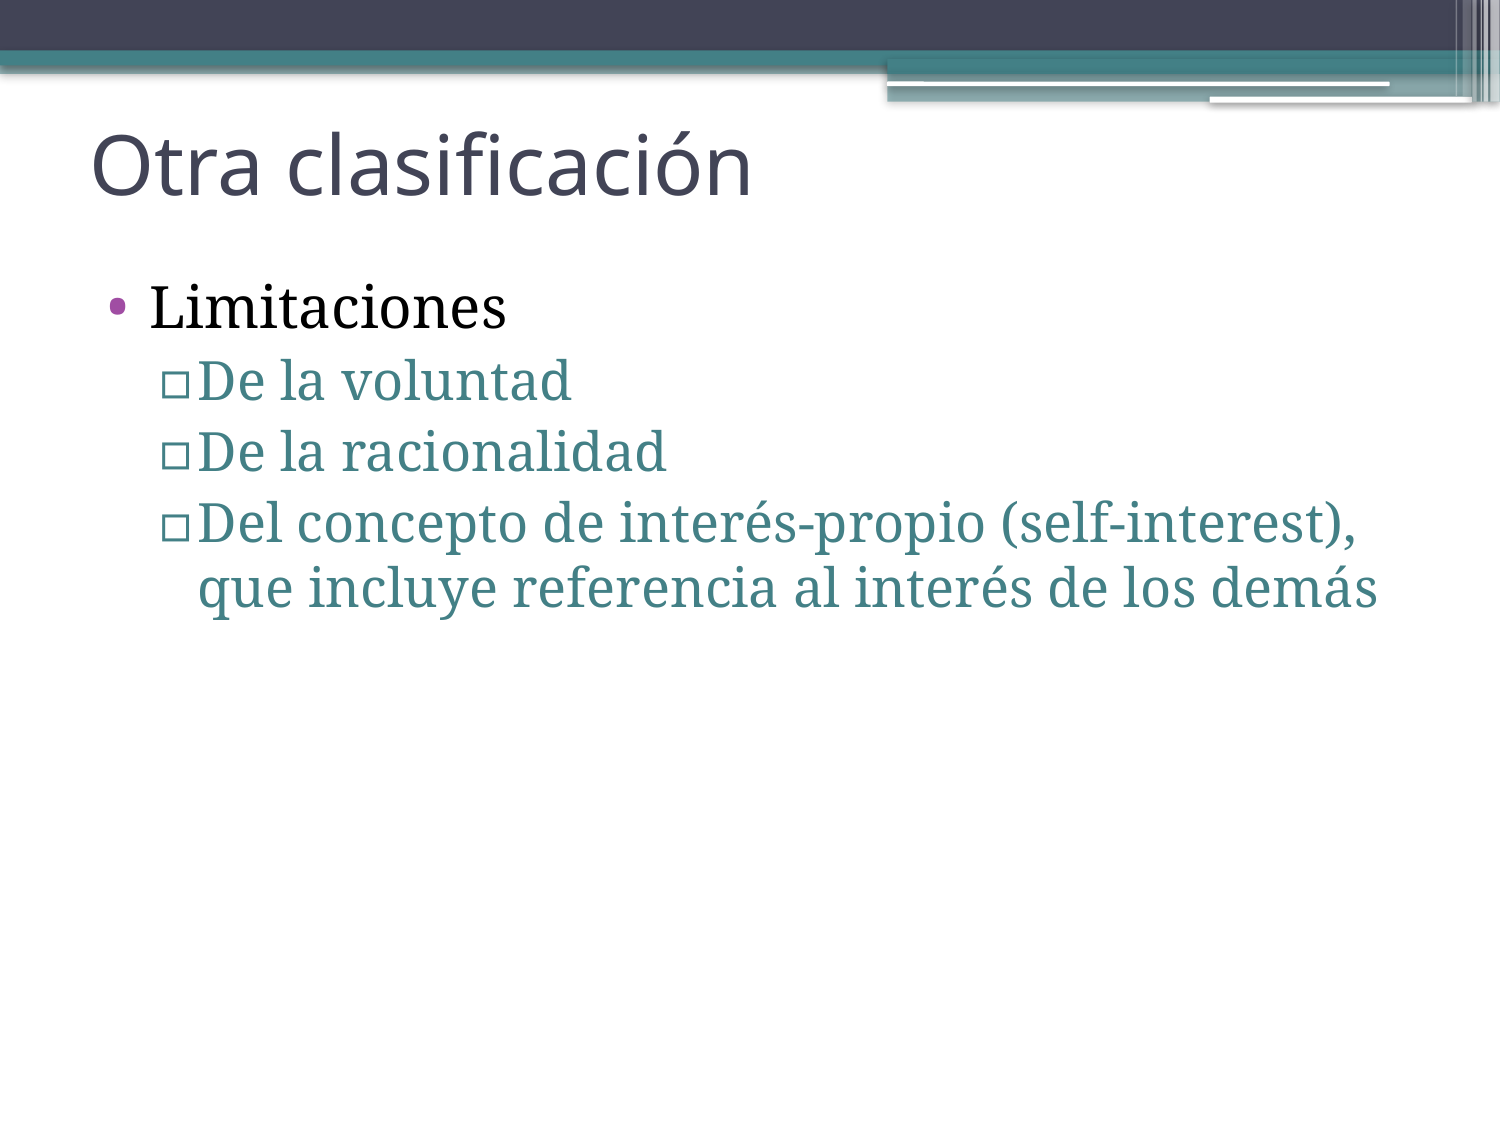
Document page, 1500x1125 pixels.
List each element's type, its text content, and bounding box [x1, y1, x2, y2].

list Limitaciones De la voluntad De la racionalidad Del concepto de interés-propio (self-interest), que incluye referencia al interés de los demás [75, 262, 1425, 972]
title Otra clasificación [75, 75, 1425, 250]
